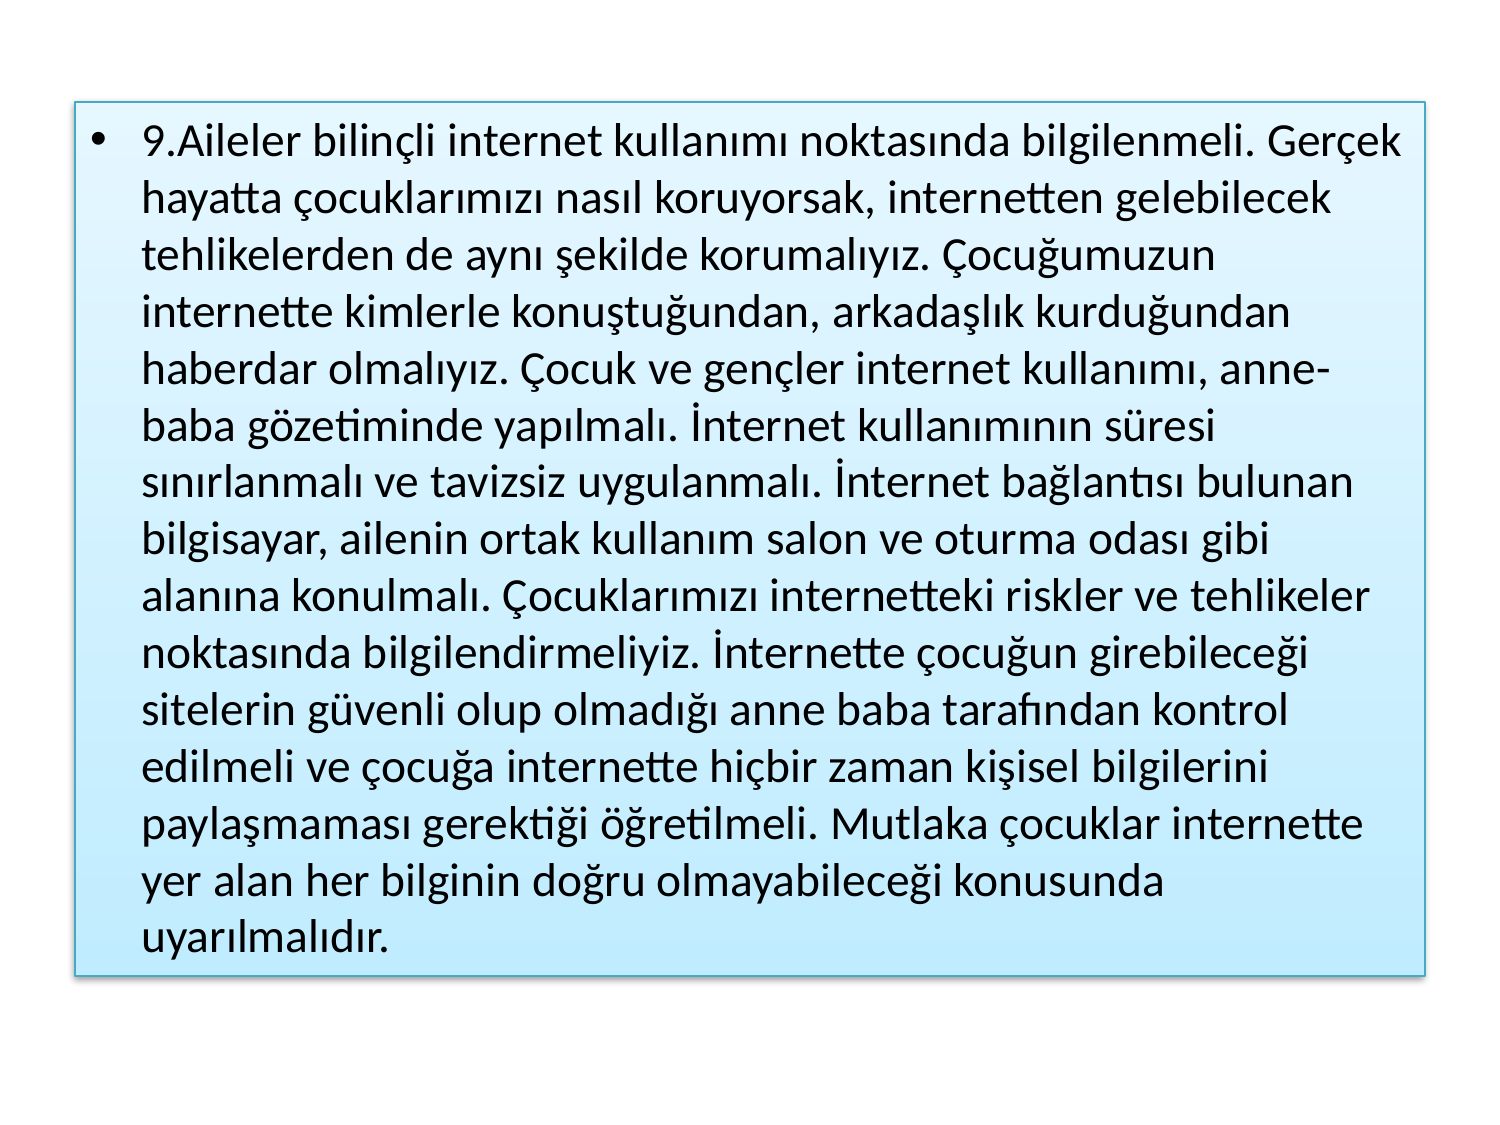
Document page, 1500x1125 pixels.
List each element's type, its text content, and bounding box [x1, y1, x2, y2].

list 9.Aileler bilinçli internet kullanımı noktasında bilgilenmeli. Gerçek hayatta çocuklarımızı nasıl koruyorsak, internetten gelebilecek tehlikelerden de aynı şekilde korumalıyız. Çocuğumuzun internette kimlerle konuştuğundan, arkadaşlık kurduğundan haberdar olmalıyız. Çocuk ve gençler internet kullanımı, anne-baba gözetiminde yapılmalı. İnternet kullanımının süresi sınırlanmalı ve tavizsiz uygulanmalı. İnternet bağlantısı bulunan bilgisayar, ailenin ortak kullanım salon ve oturma odası gibi alanına konulmalı. Çocuklarımızı internetteki riskler ve tehlikeler noktasında bilgilendirmeliyiz. İnternette çocuğun girebileceği sitelerin güvenli olup olmadığı anne baba tarafından kontrol edilmeli ve çocuğa internette hiçbir zaman kişisel bilgilerini paylaşmaması gerektiği öğretilmeli. Mutlaka çocuklar internette yer alan her bilginin doğru olmayabileceği konusunda uyarılmalıdır. [74, 101, 1426, 977]
